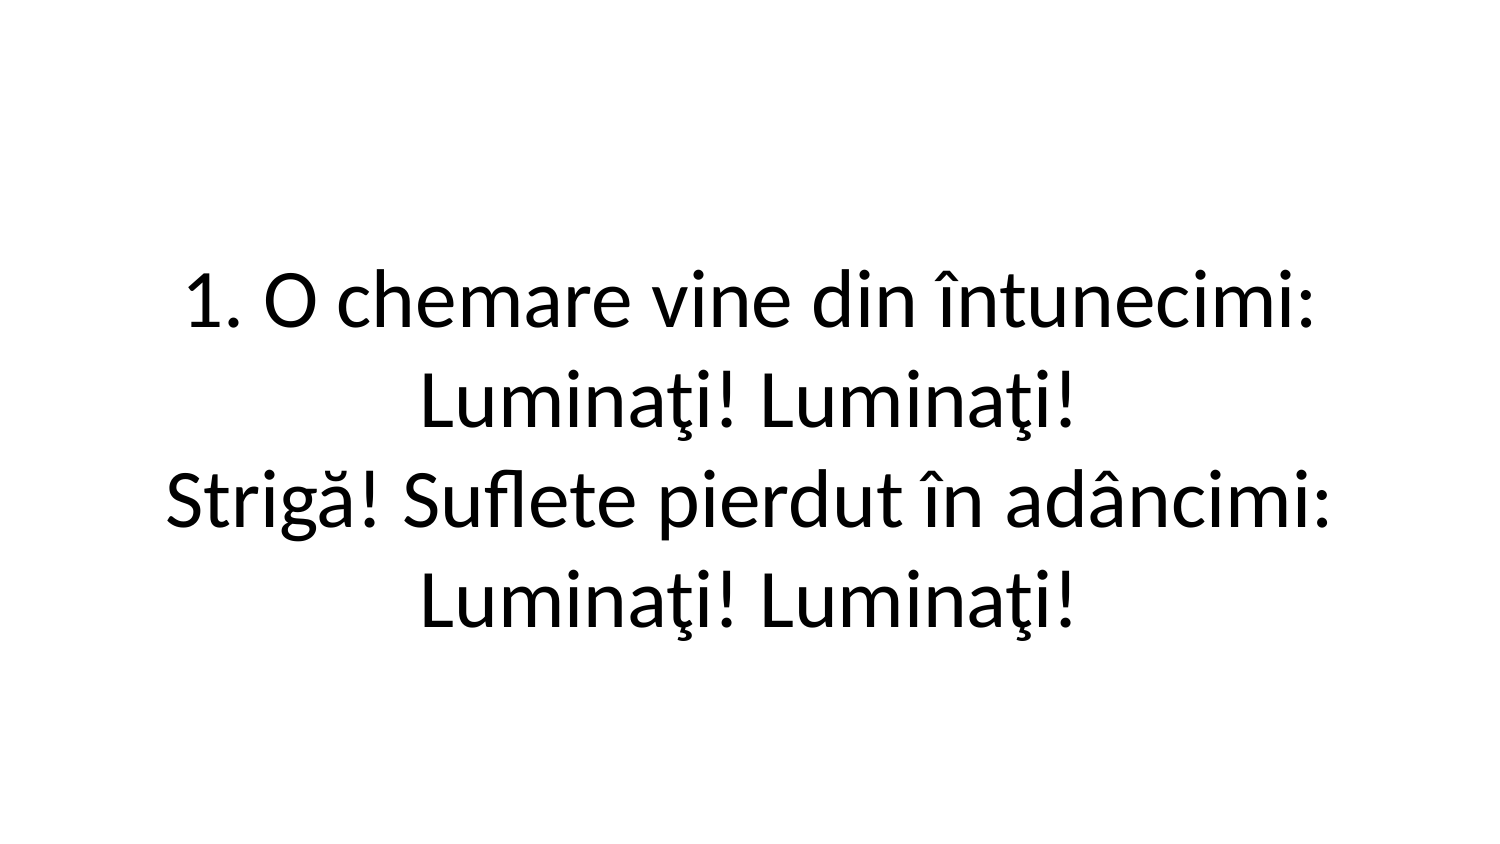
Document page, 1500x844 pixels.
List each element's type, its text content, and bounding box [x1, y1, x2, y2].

text_box 1. O chemare vine din întunecimi: Luminaţi! Luminaţi! Strigă! Suflete pierdut în adâncimi: Luminaţi! Luminaţi! [150, 192, 1350, 652]
